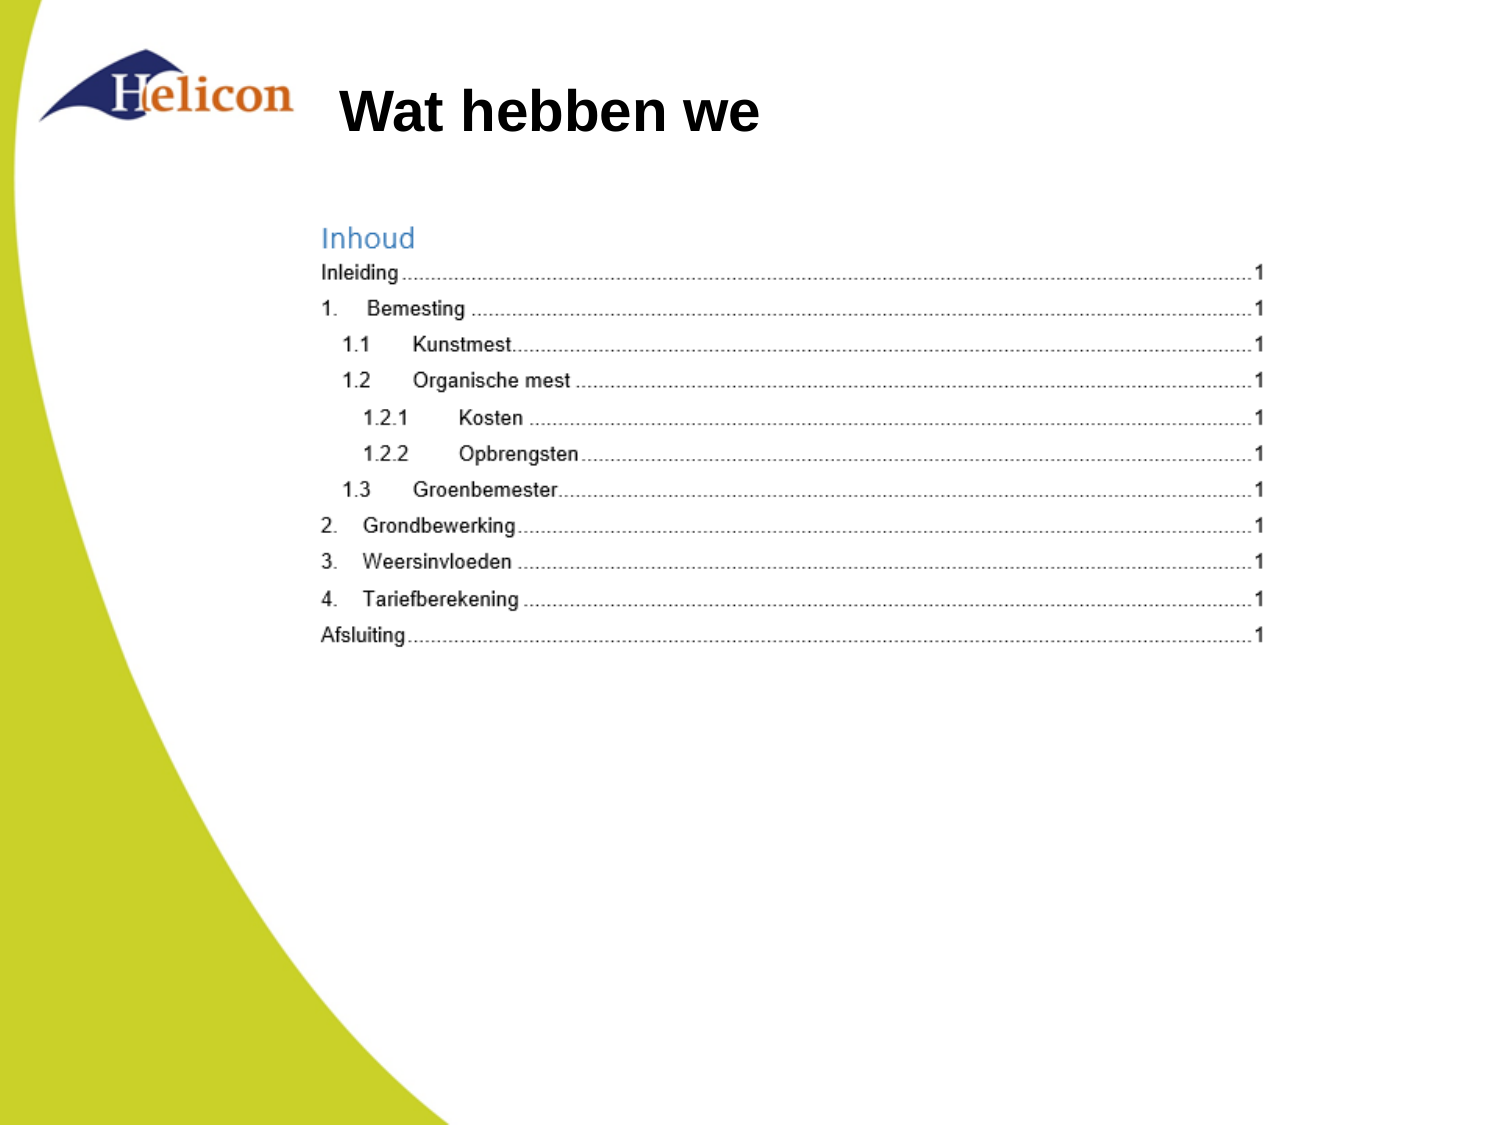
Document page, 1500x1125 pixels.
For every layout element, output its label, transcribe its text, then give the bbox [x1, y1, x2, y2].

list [300, 207, 1292, 659]
title Wat hebben we [324, 54, 1415, 161]
picture [0, 0, 1500, 1125]
